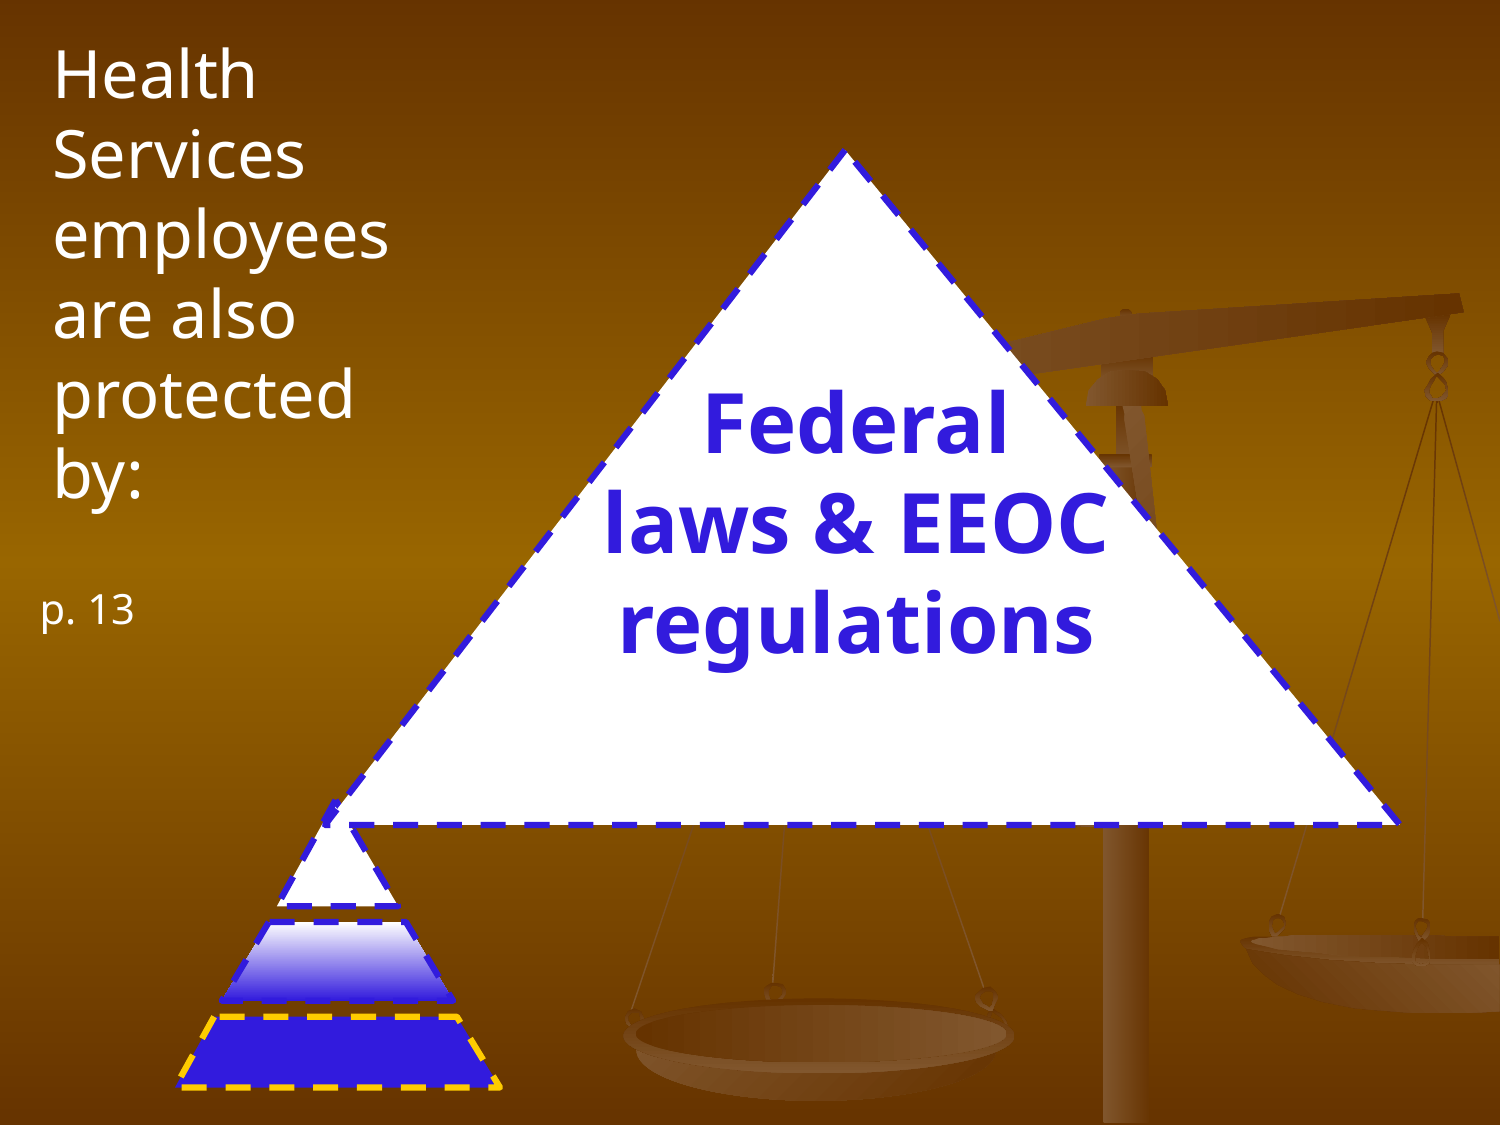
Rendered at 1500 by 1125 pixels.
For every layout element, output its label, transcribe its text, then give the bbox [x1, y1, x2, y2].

text_box p. 13 [24, 575, 175, 640]
text_box [345, 484, 1400, 825]
text_box Health Services employees are also protected by: [37, 24, 450, 520]
text_box Federal laws & EEOC regulations [587, 362, 1125, 678]
text_box [681, 149, 1020, 362]
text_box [174, 799, 501, 1088]
